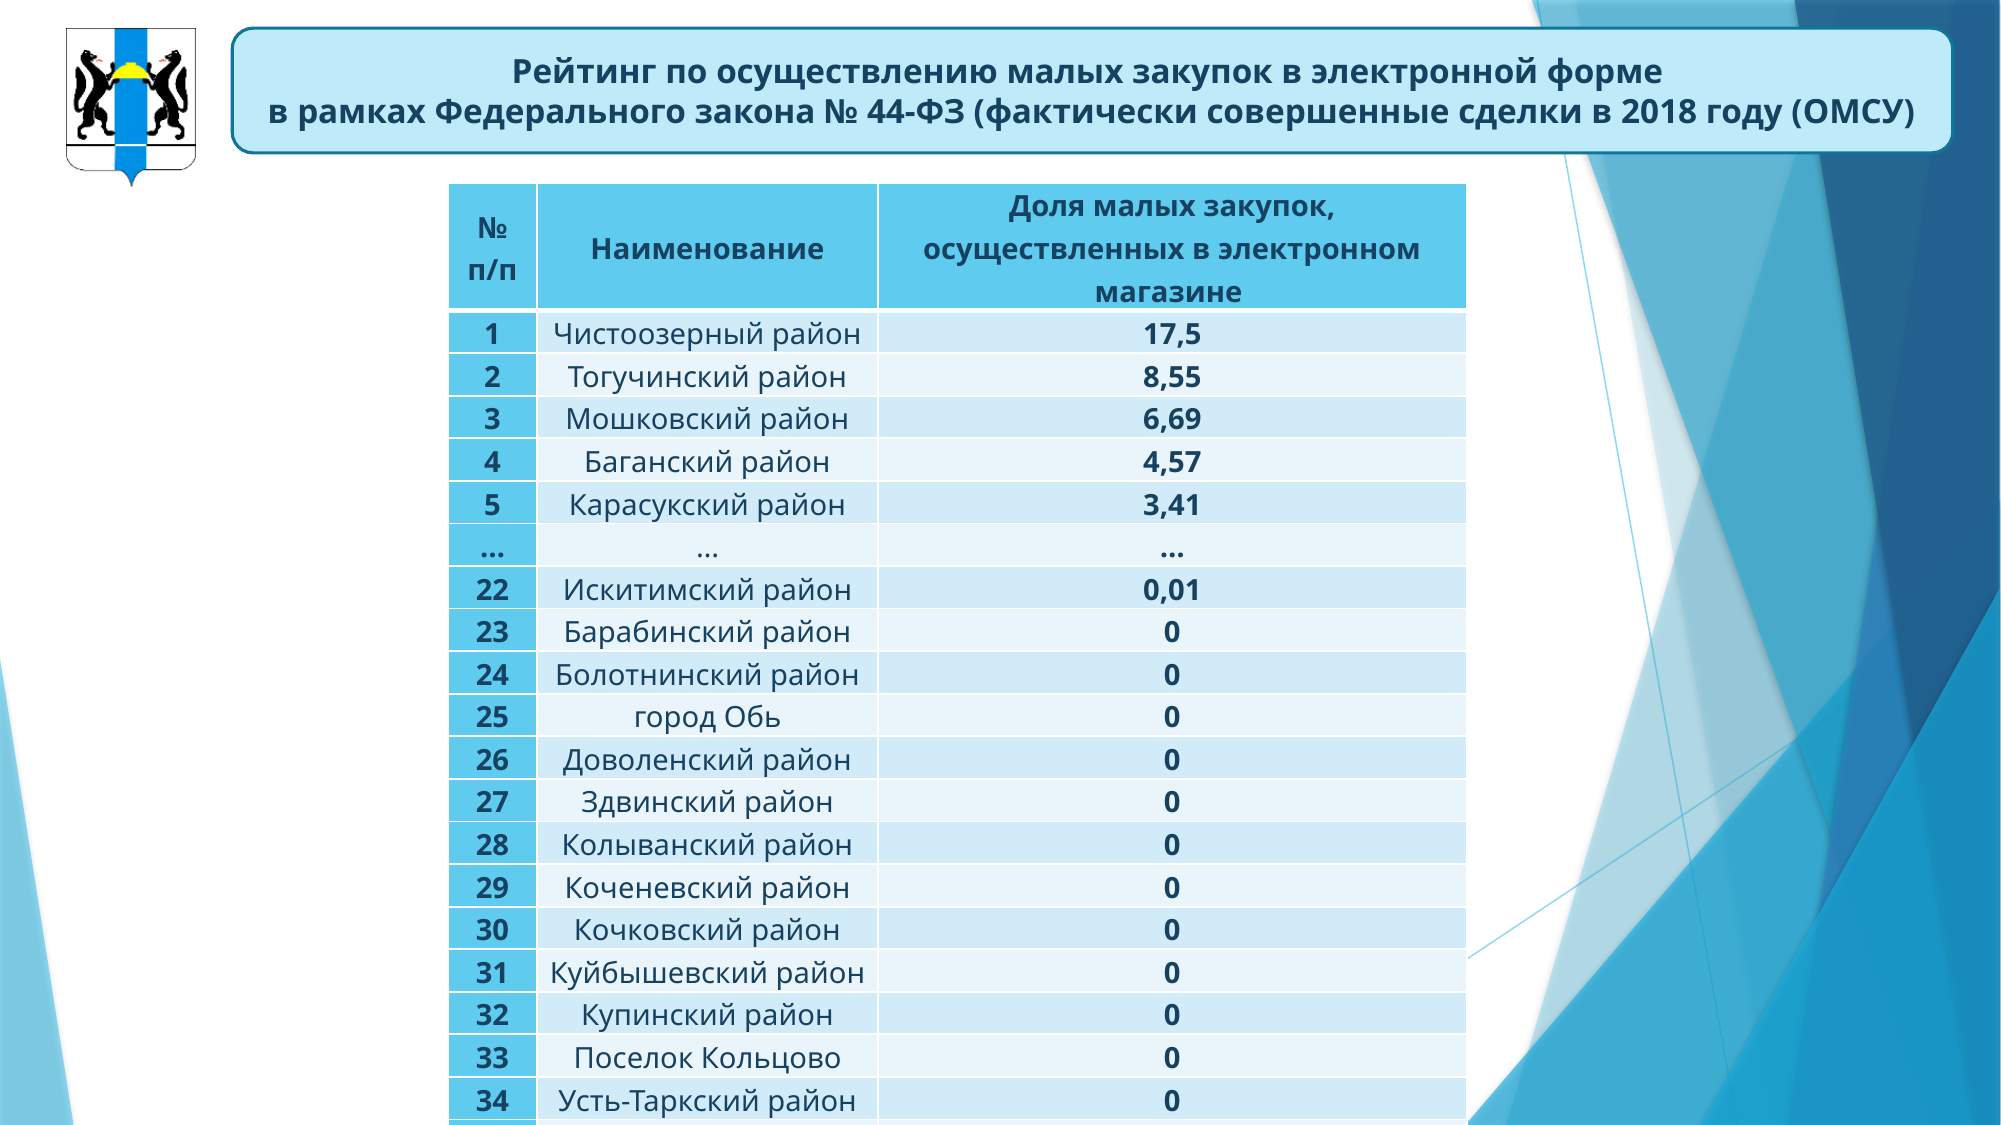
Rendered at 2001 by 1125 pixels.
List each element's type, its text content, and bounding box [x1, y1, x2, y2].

table_cell 33 [449, 1035, 536, 1076]
table_cell 0 [879, 950, 1466, 991]
table_cell Купинский район [538, 993, 877, 1033]
table_cell 4,57 [879, 439, 1466, 480]
table_cell 0 [879, 737, 1466, 778]
table_cell 22 [449, 567, 536, 608]
table_cell Баганский район [538, 439, 877, 480]
table_cell 0 [879, 1120, 1466, 1125]
table_cell 0 [879, 652, 1466, 693]
table_cell 0 [879, 695, 1466, 735]
table_cell 26 [449, 737, 536, 778]
table_cell 27 [449, 780, 536, 821]
text_box Рейтинг по осуществлению малых закупок в электронной форме в рамках Федерального закона № 44-ФЗ (фактически совершенные сделки в 2018 году (ОМСУ) [230, 26, 1955, 155]
table_cell Черепановский район [538, 1120, 877, 1125]
table_cell Коченевский район [538, 865, 877, 906]
table_cell Тогучинский район [538, 354, 877, 395]
table_cell 1 [449, 313, 536, 352]
table_cell 34 [449, 1078, 536, 1119]
table_cell 4 [449, 439, 536, 480]
table_cell 6,69 [879, 397, 1466, 437]
table_cell 0 [879, 609, 1466, 650]
table_cell 0 [879, 1078, 1466, 1119]
table_cell 29 [449, 865, 536, 906]
table_cell 0 [879, 865, 1466, 906]
table_cell Здвинский район [538, 780, 877, 821]
table_cell 0,01 [879, 567, 1466, 608]
table_cell 31 [449, 950, 536, 991]
table_cell 2 [449, 354, 536, 395]
table_cell 24 [449, 652, 536, 693]
table_cell Куйбышевский район [538, 950, 877, 991]
table_cell Барабинский район [538, 609, 877, 650]
table_cell 0 [879, 1035, 1466, 1076]
table_cell Карасукский район [538, 482, 877, 523]
table_cell 28 [449, 822, 536, 863]
table_cell 35 [449, 1120, 536, 1125]
picture [65, 27, 197, 188]
table_cell 3,41 [879, 482, 1466, 523]
table_header № п/п [449, 184, 536, 308]
table_cell 0 [879, 780, 1466, 821]
table_cell 25 [449, 695, 536, 735]
table_cell Колыванский район [538, 822, 877, 863]
table_cell Болотнинский район [538, 652, 877, 693]
table_cell 0 [879, 993, 1466, 1033]
table_cell 30 [449, 908, 536, 948]
table_cell Чистоозерный район [538, 313, 877, 352]
table_cell 8,55 [879, 354, 1466, 395]
table_cell Усть-Таркский район [538, 1078, 877, 1119]
table_cell Искитимский район [538, 567, 877, 608]
table_cell 23 [449, 609, 536, 650]
table_header Доля малых закупок, осуществленных в электронном магазине [879, 184, 1466, 308]
table_cell 17,5 [879, 313, 1466, 352]
table_cell Мошковский район [538, 397, 877, 437]
table_cell 32 [449, 993, 536, 1033]
table_cell … [449, 524, 536, 565]
table_header Наименование [538, 184, 877, 308]
table_cell Поселок Кольцово [538, 1035, 877, 1076]
table_cell Доволенский район [538, 737, 877, 778]
table_cell 0 [879, 822, 1466, 863]
table_cell 0 [879, 908, 1466, 948]
table_cell 3 [449, 397, 536, 437]
table_cell … [879, 524, 1466, 565]
table_cell Кочковский район [538, 908, 877, 948]
table_cell … [538, 524, 877, 565]
table_cell 5 [449, 482, 536, 523]
table_cell город Обь [538, 695, 877, 735]
